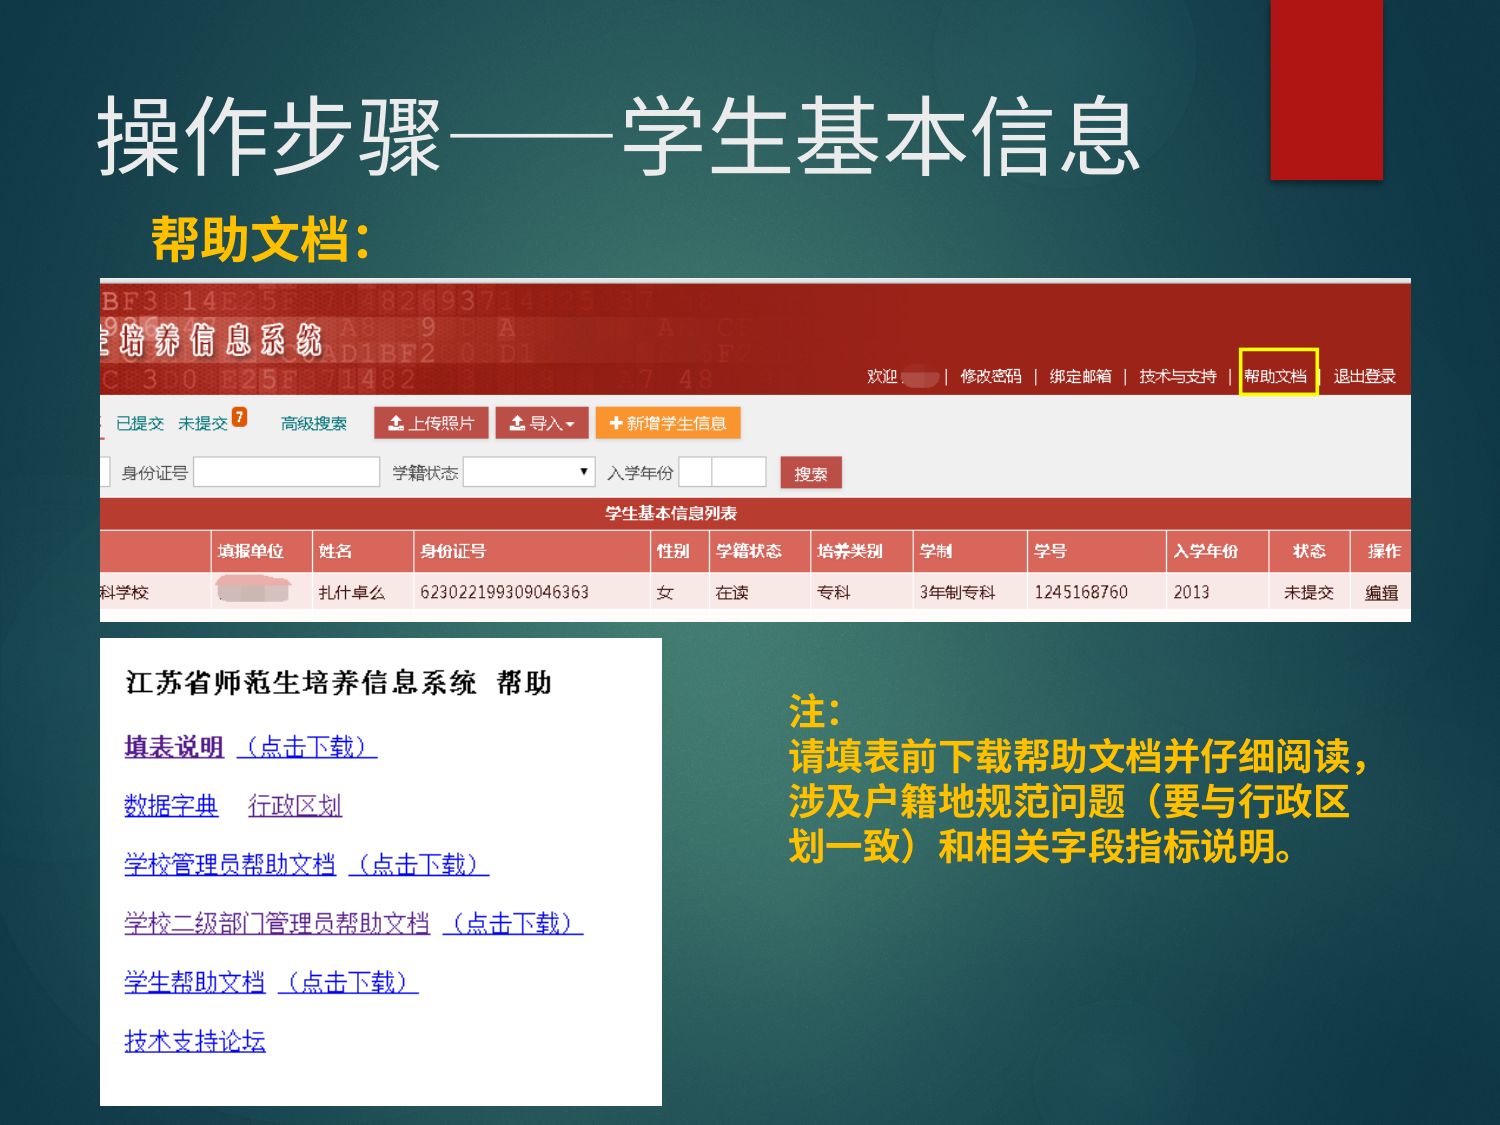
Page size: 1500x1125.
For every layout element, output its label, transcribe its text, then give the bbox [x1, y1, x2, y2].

text_box 帮助文档： [135, 201, 443, 277]
title 操作步骤——学生基本信息 [79, 74, 1237, 304]
picture [100, 278, 1411, 622]
picture [100, 638, 662, 1107]
text_box 注： 请填表前下载帮助文档并仔细阅读，涉及户籍地规范问题（要与行政区划一致）和相关字段指标说明。 [773, 680, 1399, 876]
